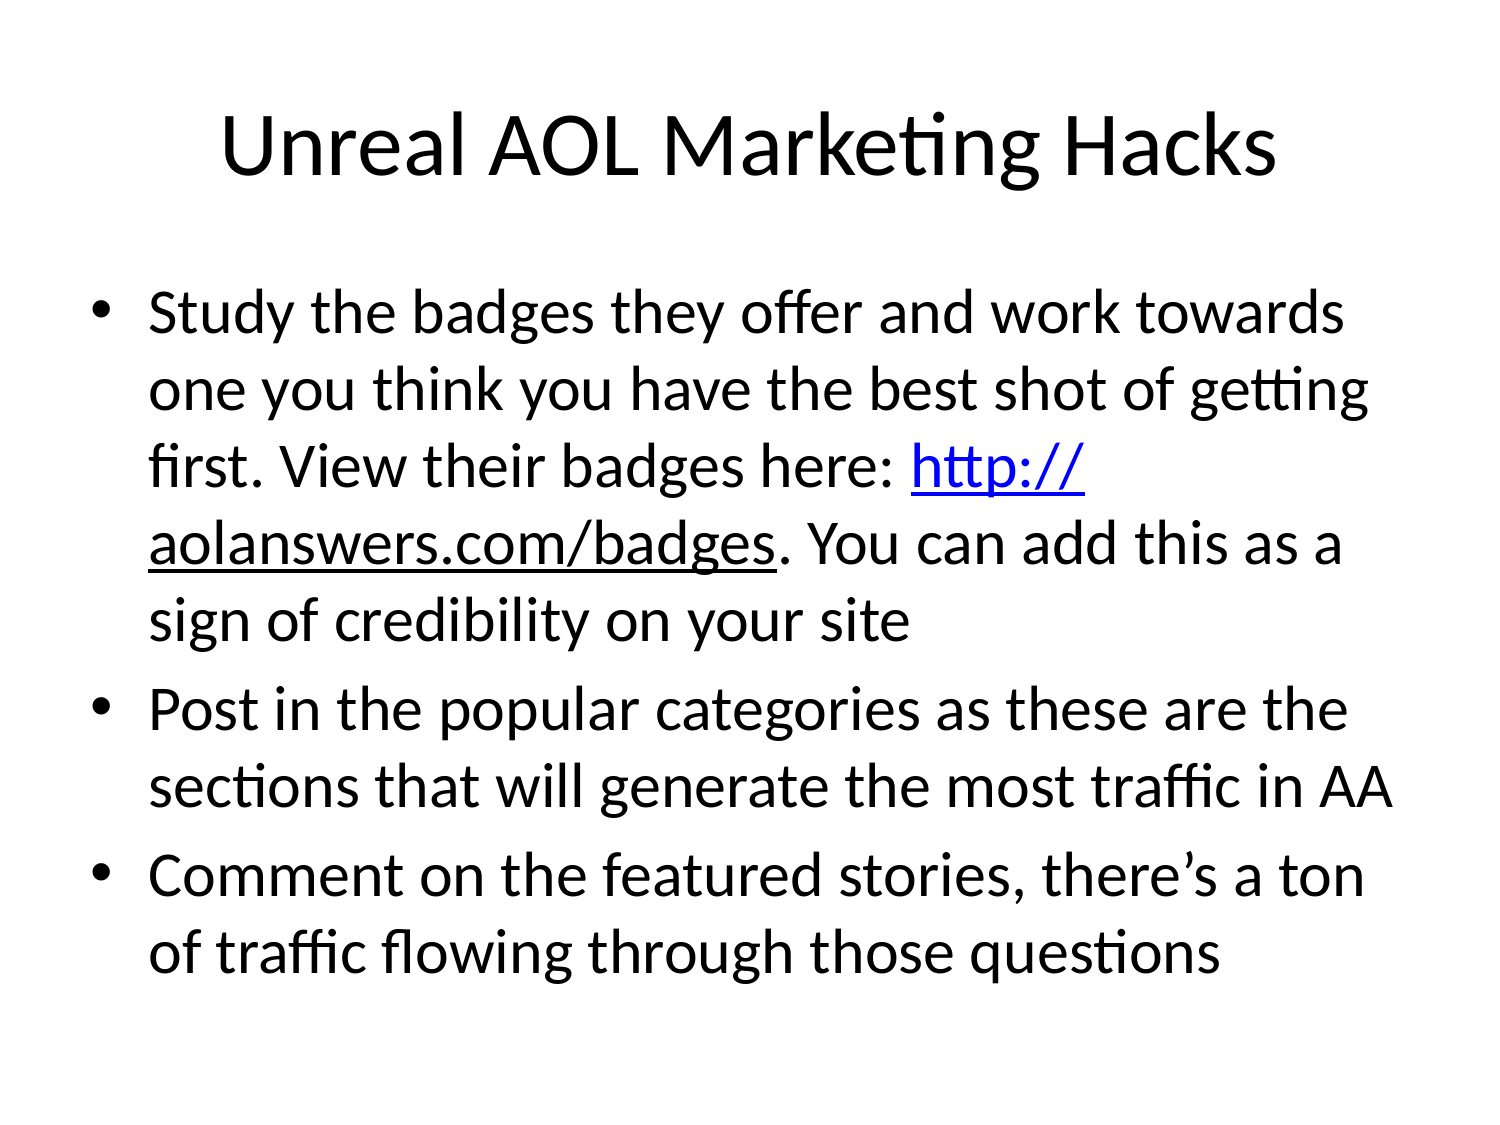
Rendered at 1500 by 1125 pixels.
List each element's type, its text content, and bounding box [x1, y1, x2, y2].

list Study the badges they offer and work towards one you think you have the best shot of getting first. View their badges here: http://aolanswers.com/badges. You can add this as a sign of credibility on your site Post in the popular categories as these are the sections that will generate the most traffic in AA Comment on the featured stories, there’s a ton of traffic flowing through those questions [75, 262, 1425, 1005]
title Unreal AOL Marketing Hacks [75, 45, 1425, 233]
